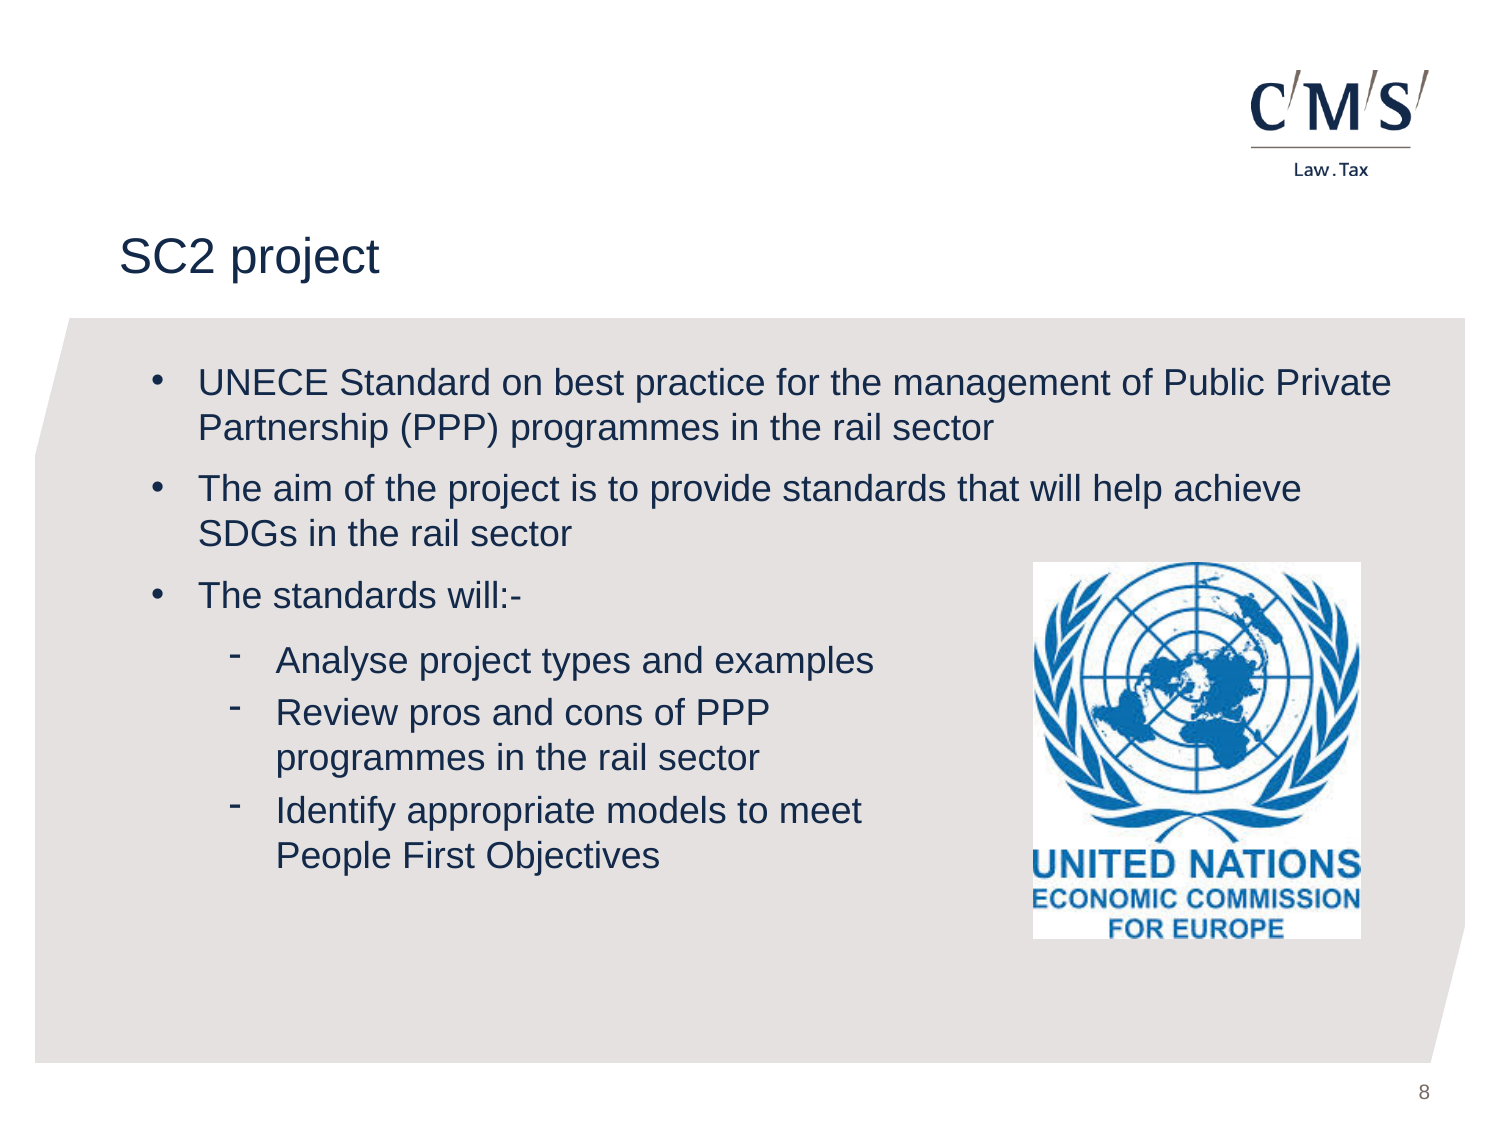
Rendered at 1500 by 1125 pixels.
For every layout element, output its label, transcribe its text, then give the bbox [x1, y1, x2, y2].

slide_number 8 [1350, 1070, 1446, 1111]
picture [35, 318, 1465, 1063]
list UNECE Standard on best practice for the management of Public Private Partnership (PPP) programmes in the rail sector The aim of the project is to provide standards that will help achieve SDGs in the rail sector The standards will:- [76, 349, 1422, 1024]
text_box Analyse project types and examples Review pros and cons of PPP programmes in the rail sector Identify appropriate models to meet People First Objectives [66, 628, 918, 936]
list SC2 project [104, 30, 1197, 291]
picture [1251, 70, 1429, 176]
